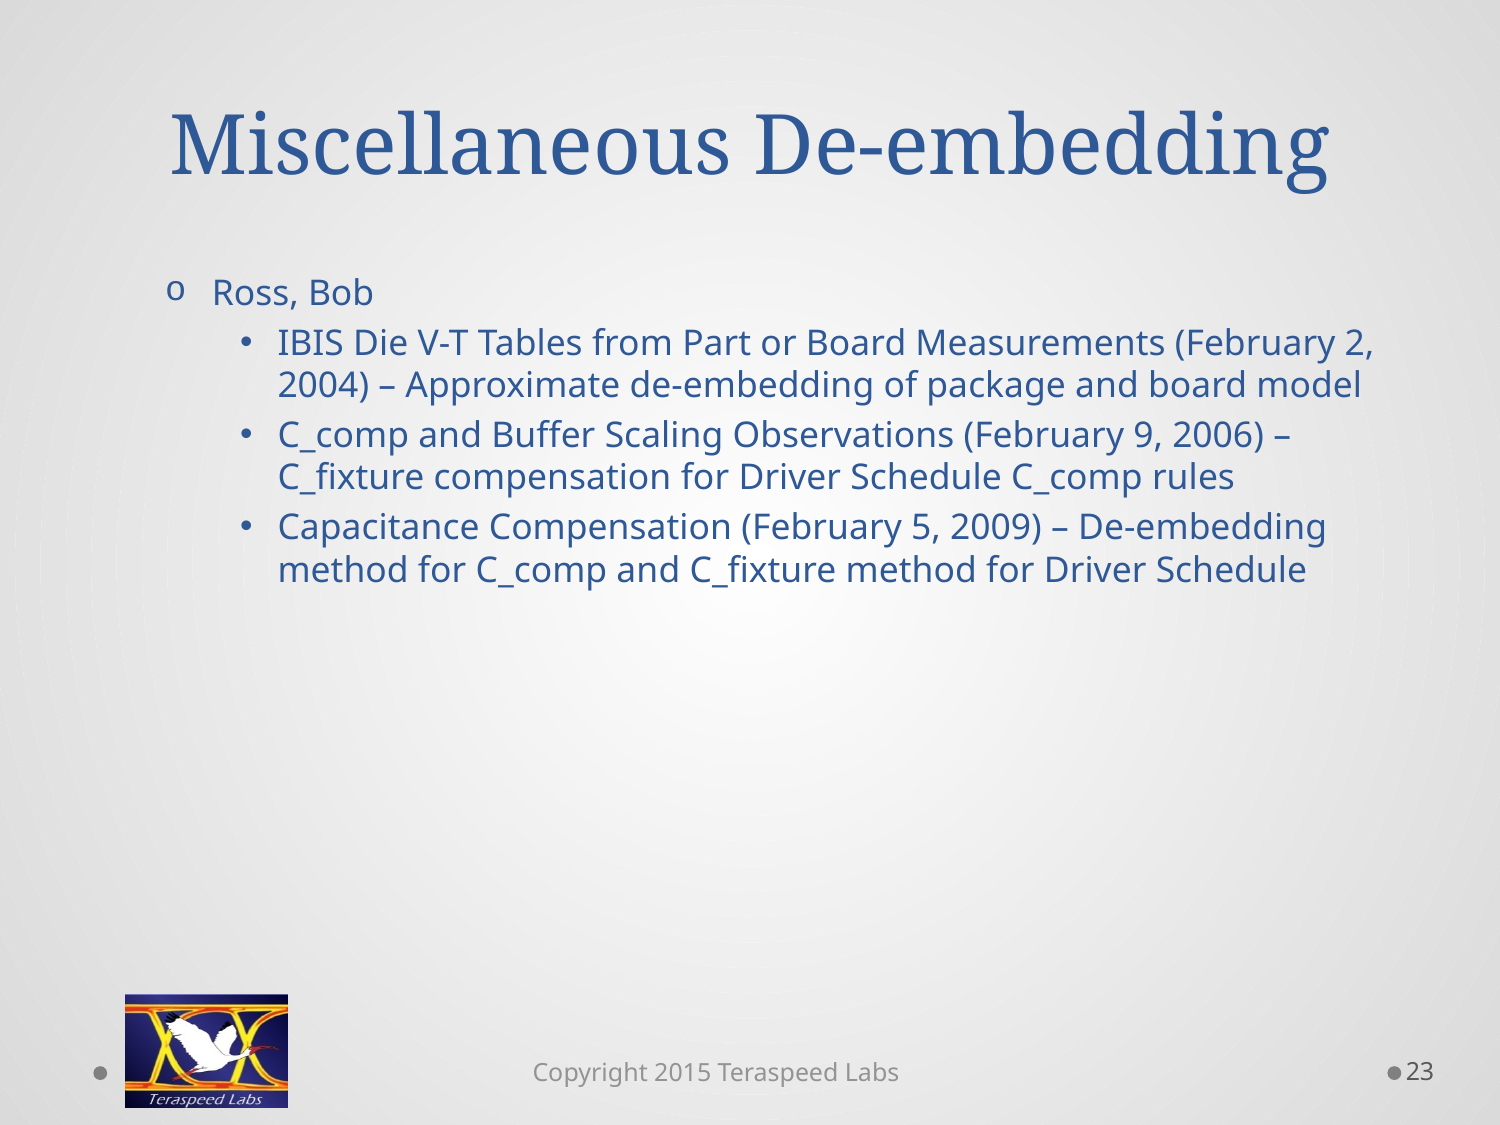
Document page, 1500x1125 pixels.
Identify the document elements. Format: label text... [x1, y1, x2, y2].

list Ross, Bob IBIS Die V-T Tables from Part or Board Measurements (February 2, 2004) – Approximate de-embedding of package and board model C_comp and Buffer Scaling Observations (February 9, 2006) – C_fixture compensation for Driver Schedule C_comp rules Capacitance Compensation (February 5, 2009) – De-embedding method for C_comp and C_fixture method for Driver Schedule [75, 262, 1425, 1005]
picture [125, 1005, 288, 1108]
footer Copyright 2015 Teraspeed Labs [525, 1043, 993, 1103]
slide_number 23 [1401, 1042, 1494, 1103]
title Miscellaneous De-embedding [75, 0, 1425, 262]
